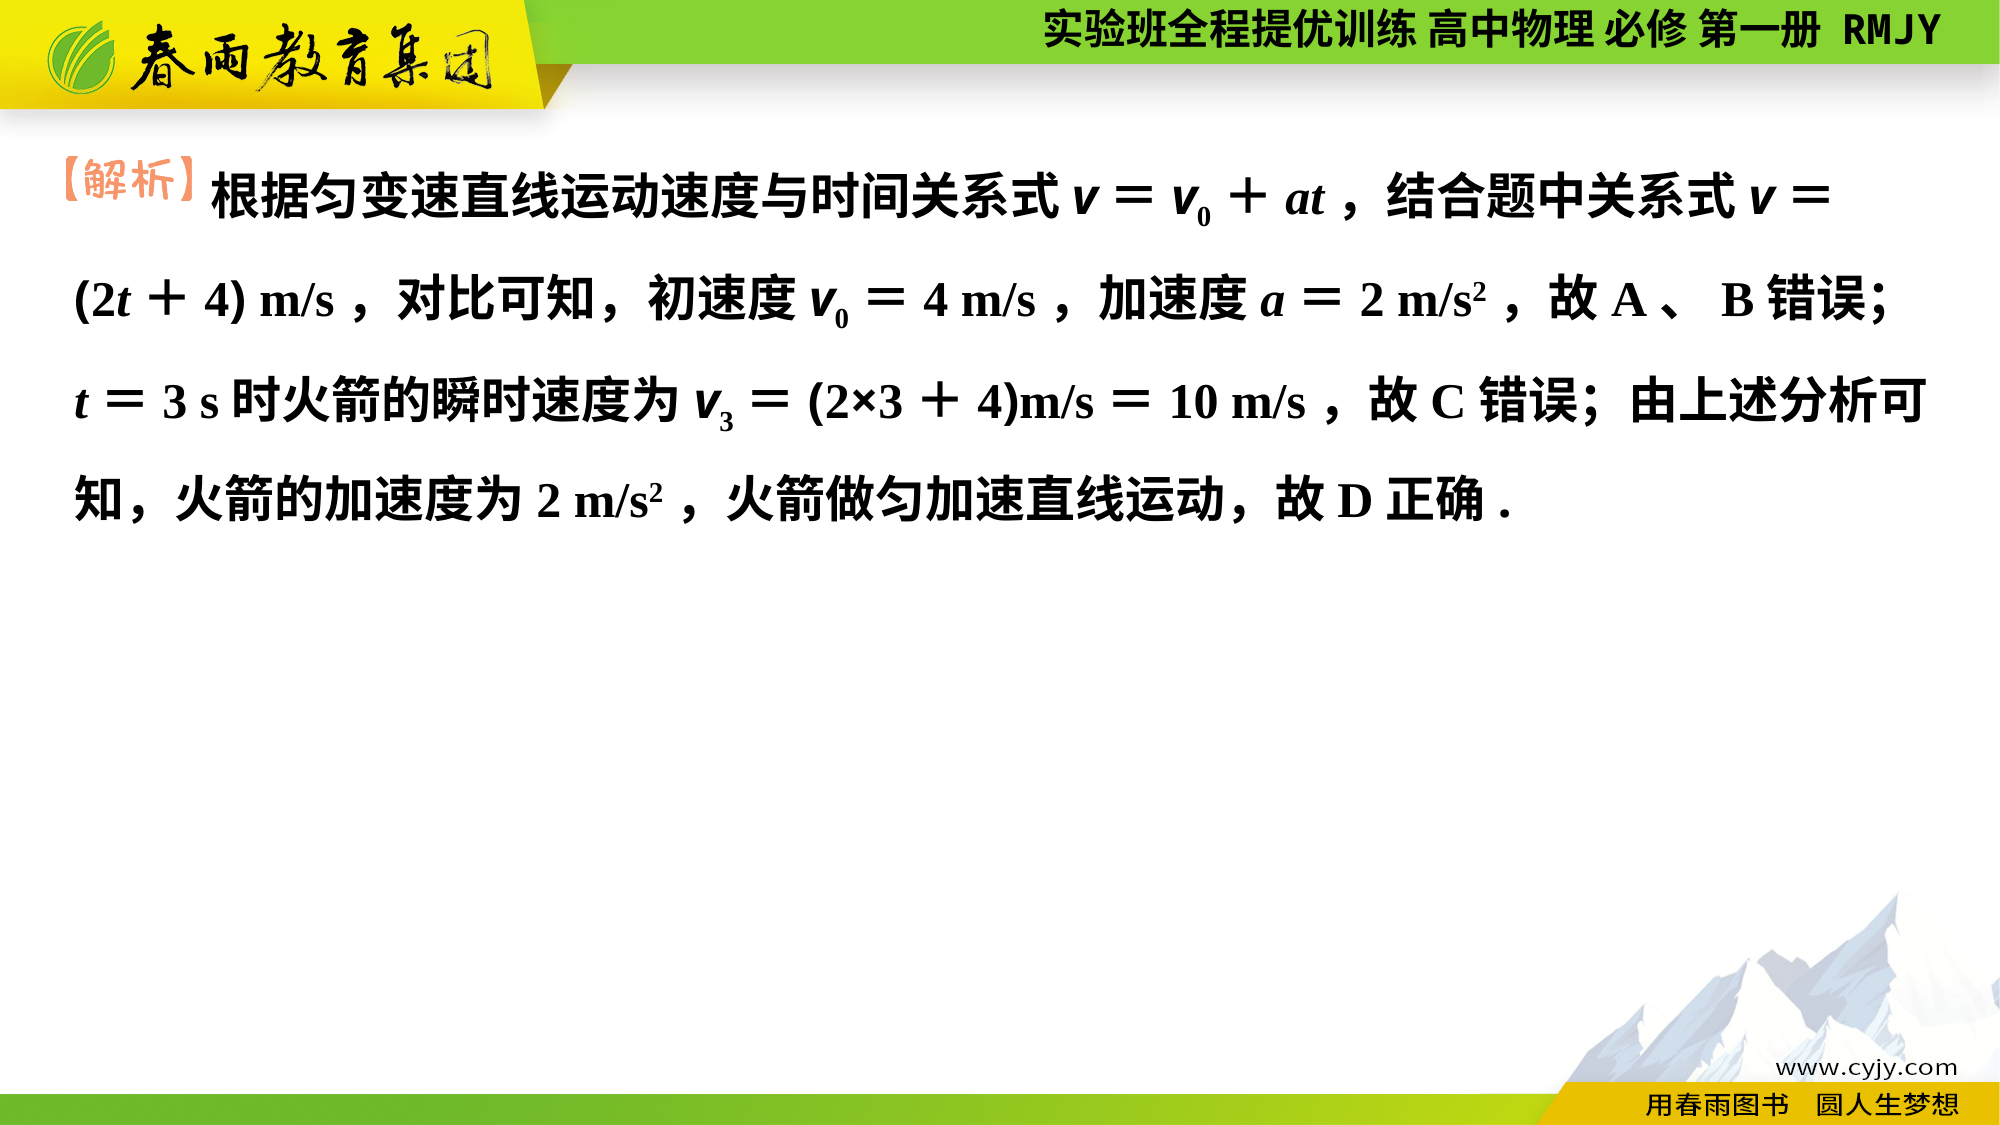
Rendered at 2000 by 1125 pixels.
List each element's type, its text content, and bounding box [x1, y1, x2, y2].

picture [0, 0, 2000, 1125]
list 根据匀变速直线运动速度与时间关系式v＝v0＋at，结合题中关系式v＝ (2t＋4) m/s，对比可知，初速度v0＝4 m/s，加速度a＝2 m/s2，故A、B错误；t＝3 s时火箭的瞬时速度为v3＝(2×3＋4)m/s＝10 m/s，故C错误；由上述分析可知，火箭的加速度为2 m/s2，火箭做匀加速直线运动，故D正确. [59, 122, 1944, 502]
